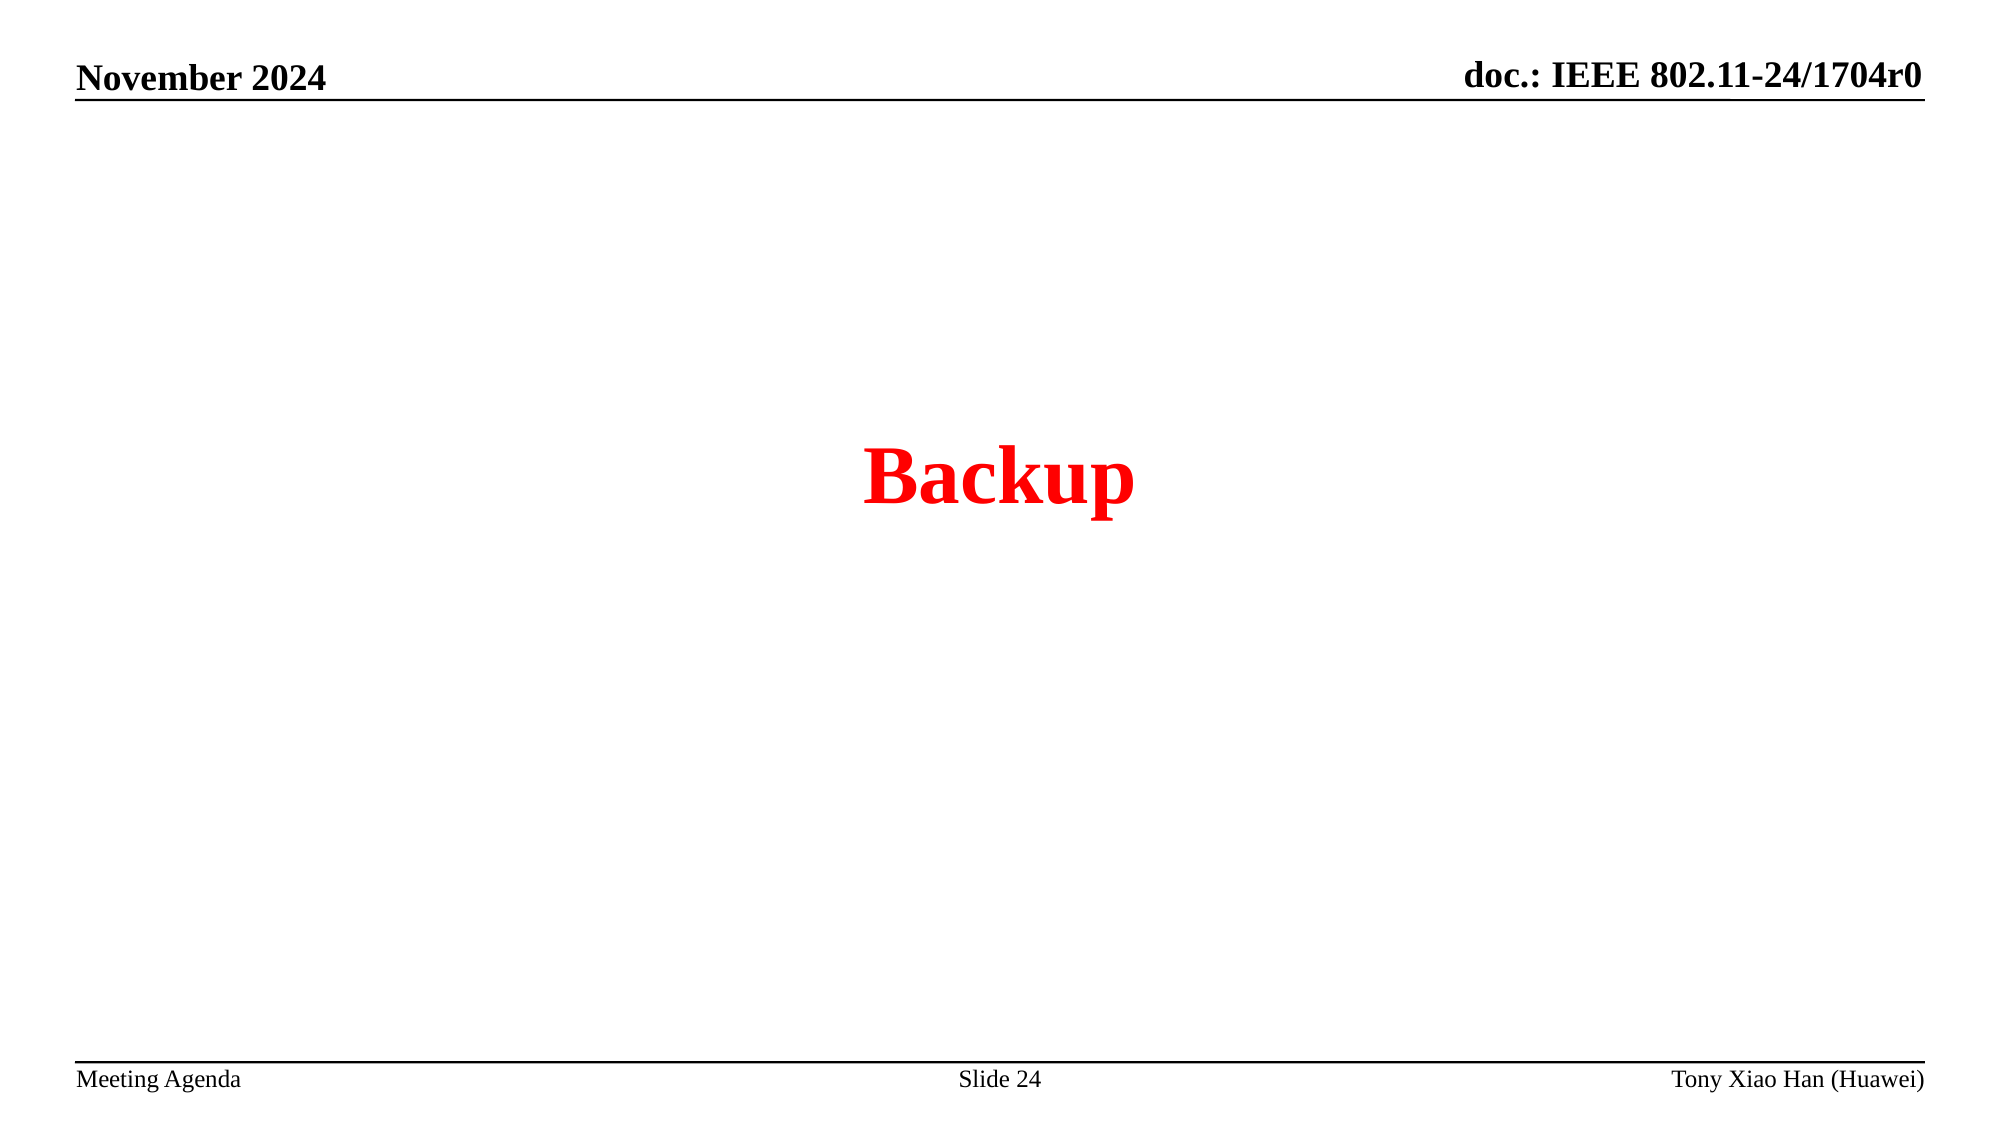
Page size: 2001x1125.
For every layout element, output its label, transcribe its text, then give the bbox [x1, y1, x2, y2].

text_box Backup [331, 412, 1669, 950]
